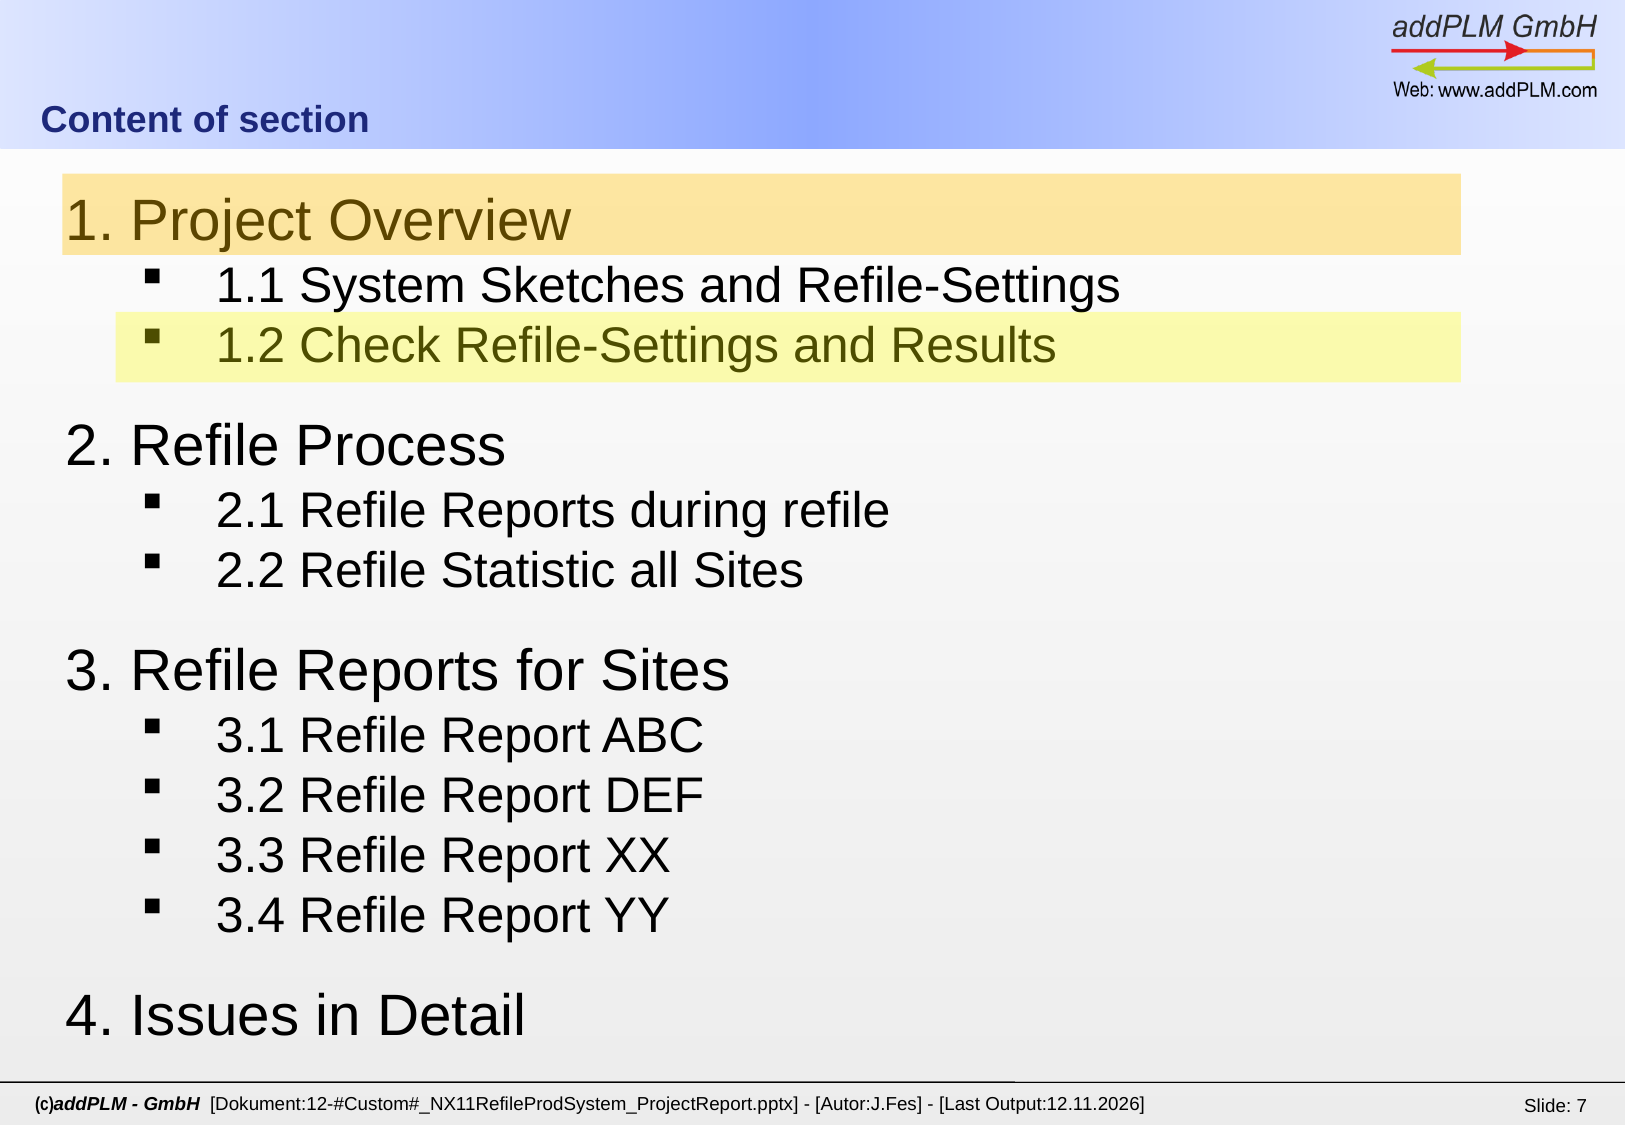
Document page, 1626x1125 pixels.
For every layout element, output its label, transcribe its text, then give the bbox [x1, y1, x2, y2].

text_box [62, 173, 1461, 255]
picture [1391, 14, 1597, 97]
text_box [115, 311, 1461, 383]
title Content of section [40, 67, 1582, 131]
